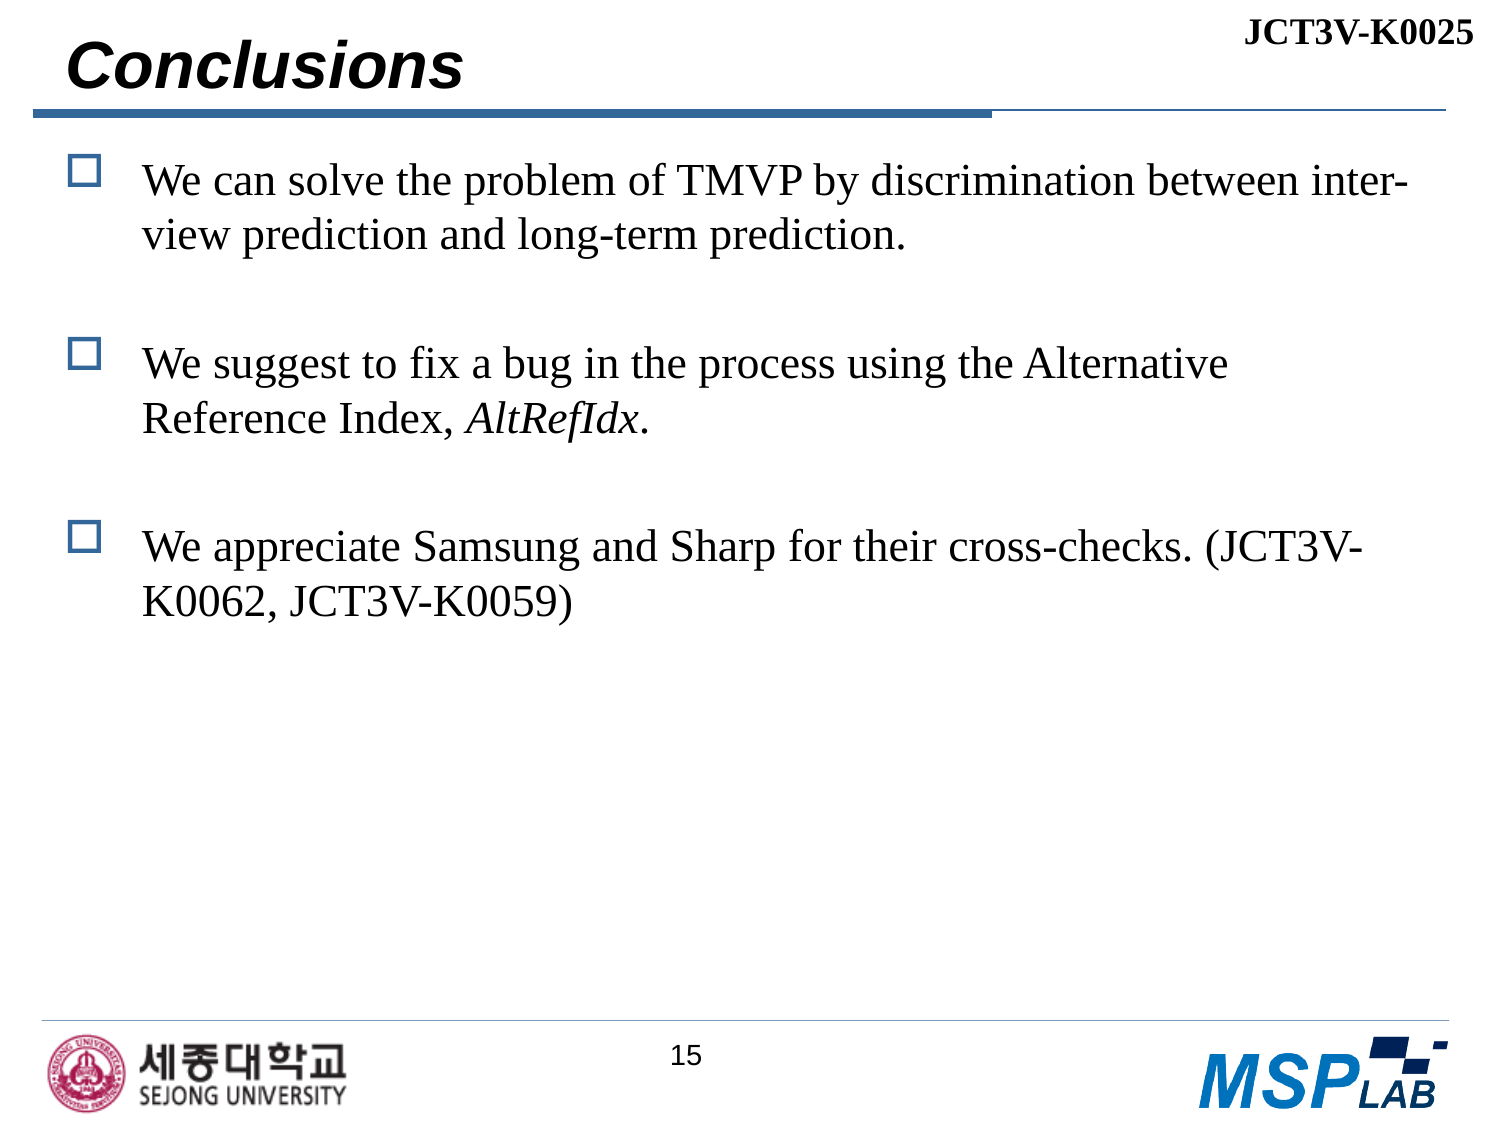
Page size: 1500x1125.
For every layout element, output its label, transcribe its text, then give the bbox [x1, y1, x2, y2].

list We can solve the problem of TMVP by discrimination between inter-view prediction and long-term prediction. We suggest to fix a bug in the process using the Alternative Reference Index, AltRefIdx. We appreciate Samsung and Sharp for their cross-checks. (JCT3V-K0062, JCT3V-K0059) [49, 141, 1439, 998]
picture [1197, 1034, 1454, 1113]
picture [41, 1030, 353, 1118]
title Conclusions [50, 14, 1433, 110]
